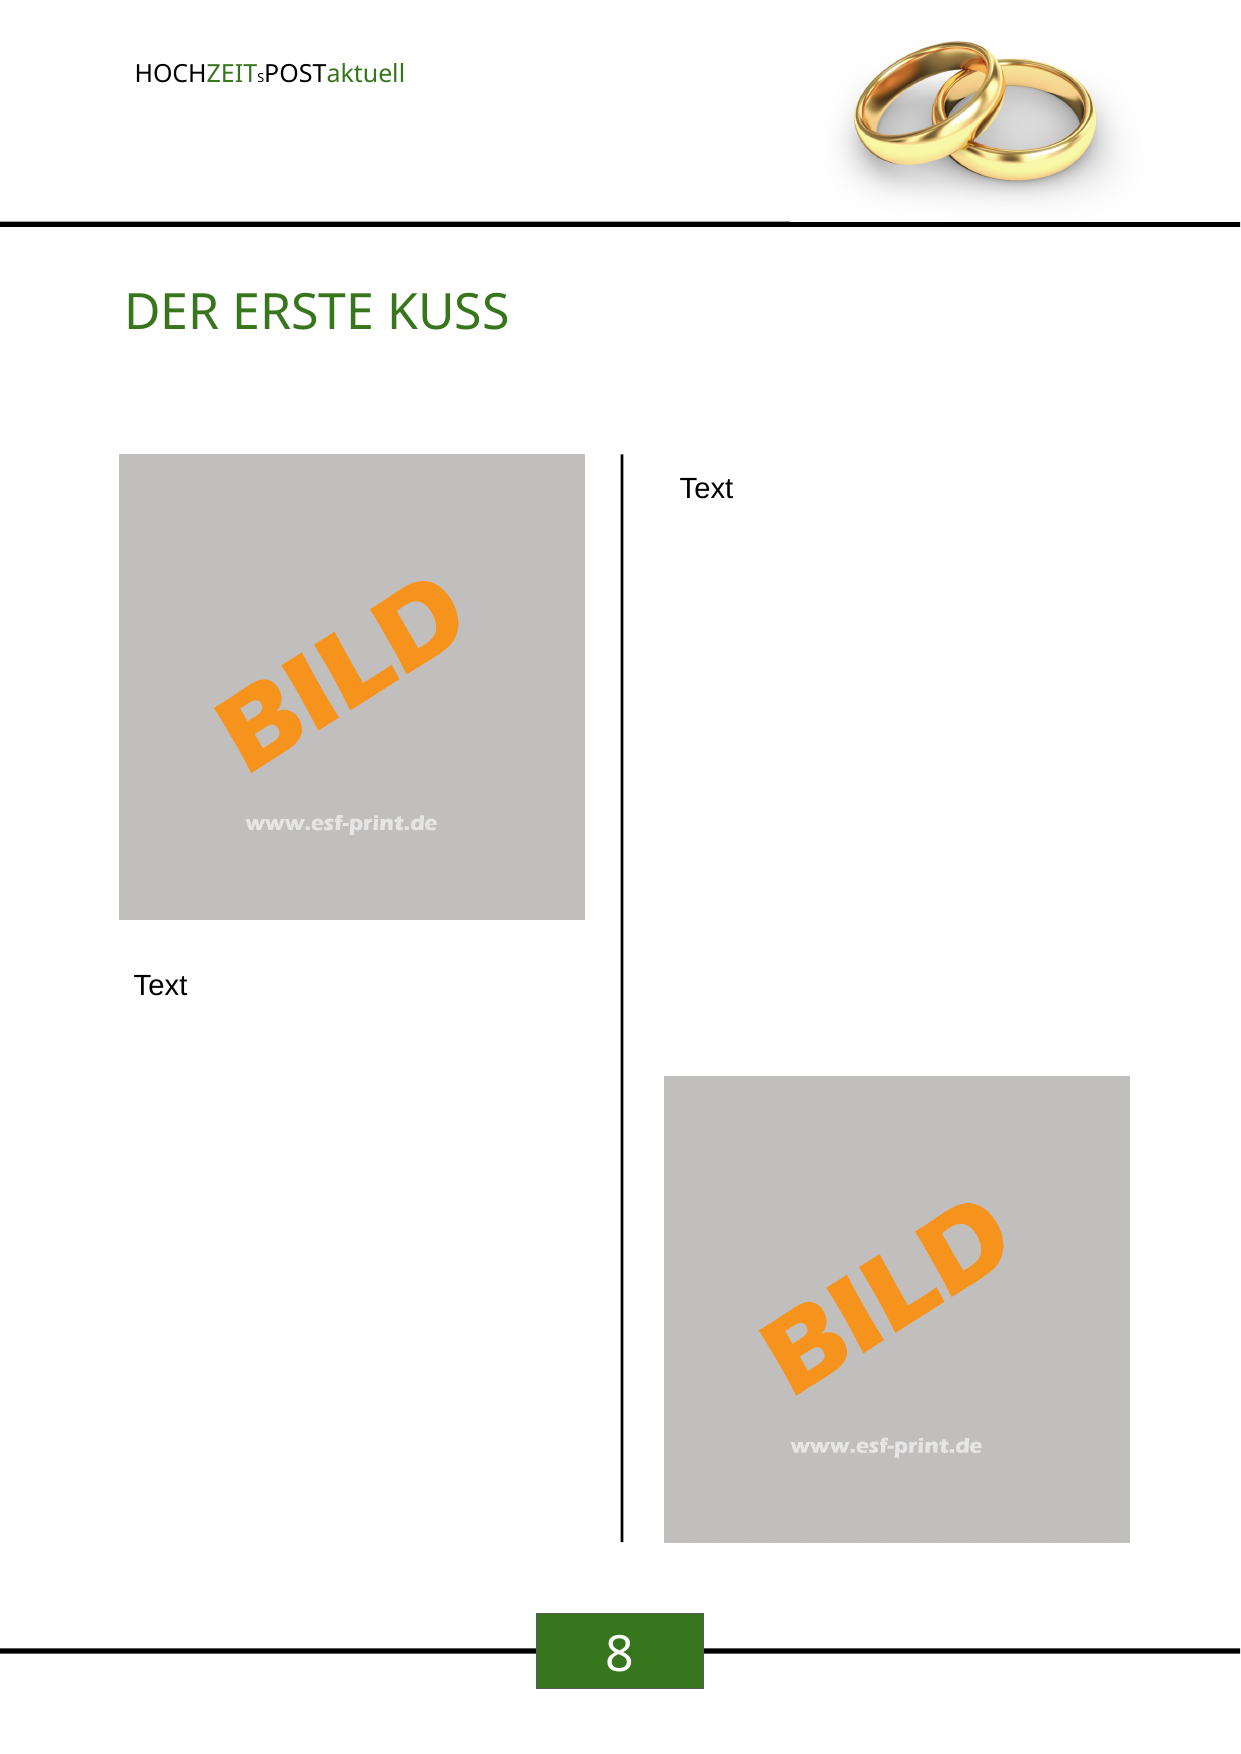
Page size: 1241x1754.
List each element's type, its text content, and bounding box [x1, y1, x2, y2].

picture [789, 0, 1241, 222]
text_box [704, 1648, 1241, 1654]
text_box [620, 454, 624, 1543]
text_box [0, 1648, 536, 1654]
text_box Text [118, 951, 584, 1543]
text_box HOCHZEITSPOSTaktuell [119, 42, 454, 126]
text_box Text [664, 454, 1130, 1046]
text_box 8 [536, 1613, 704, 1689]
text_box [0, 221, 786, 227]
picture [664, 1076, 1130, 1543]
text_box DER ERSTE KUSS [109, 264, 1036, 387]
picture [119, 454, 585, 920]
